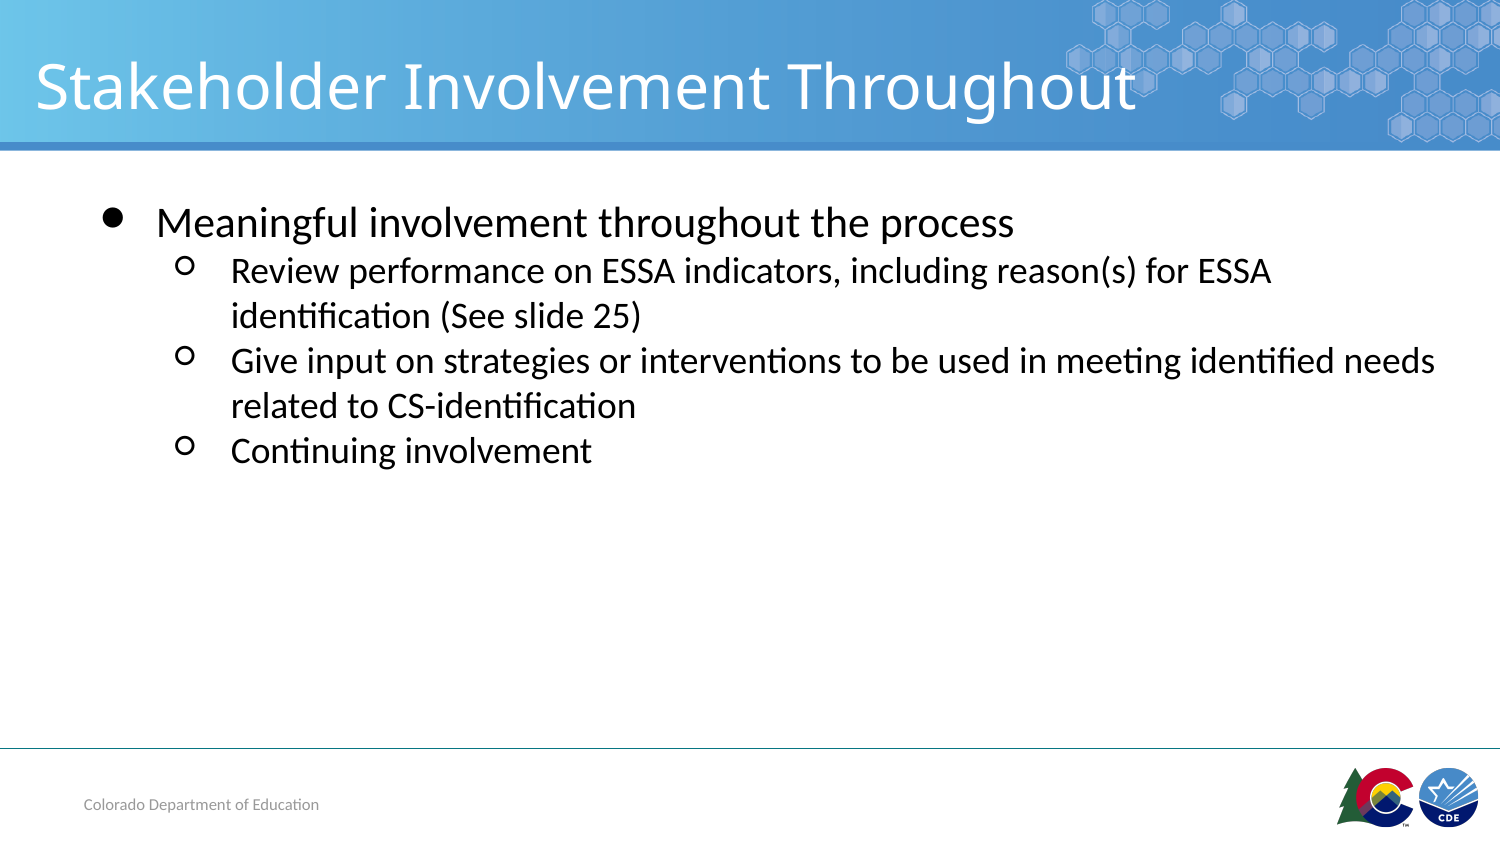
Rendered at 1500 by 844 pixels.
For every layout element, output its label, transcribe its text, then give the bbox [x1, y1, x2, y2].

picture [0, 0, 1500, 151]
picture [1336, 767, 1479, 828]
list Meaningful involvement throughout the process Review performance on ESSA indicators, including reason(s) for ESSA identification (See slide 25) Give input on strategies or interventions to be used in meeting identified needs related to CS-identification Continuing involvement [80, 185, 1479, 710]
title Stakeholder Involvement Throughout [34, 37, 1433, 132]
